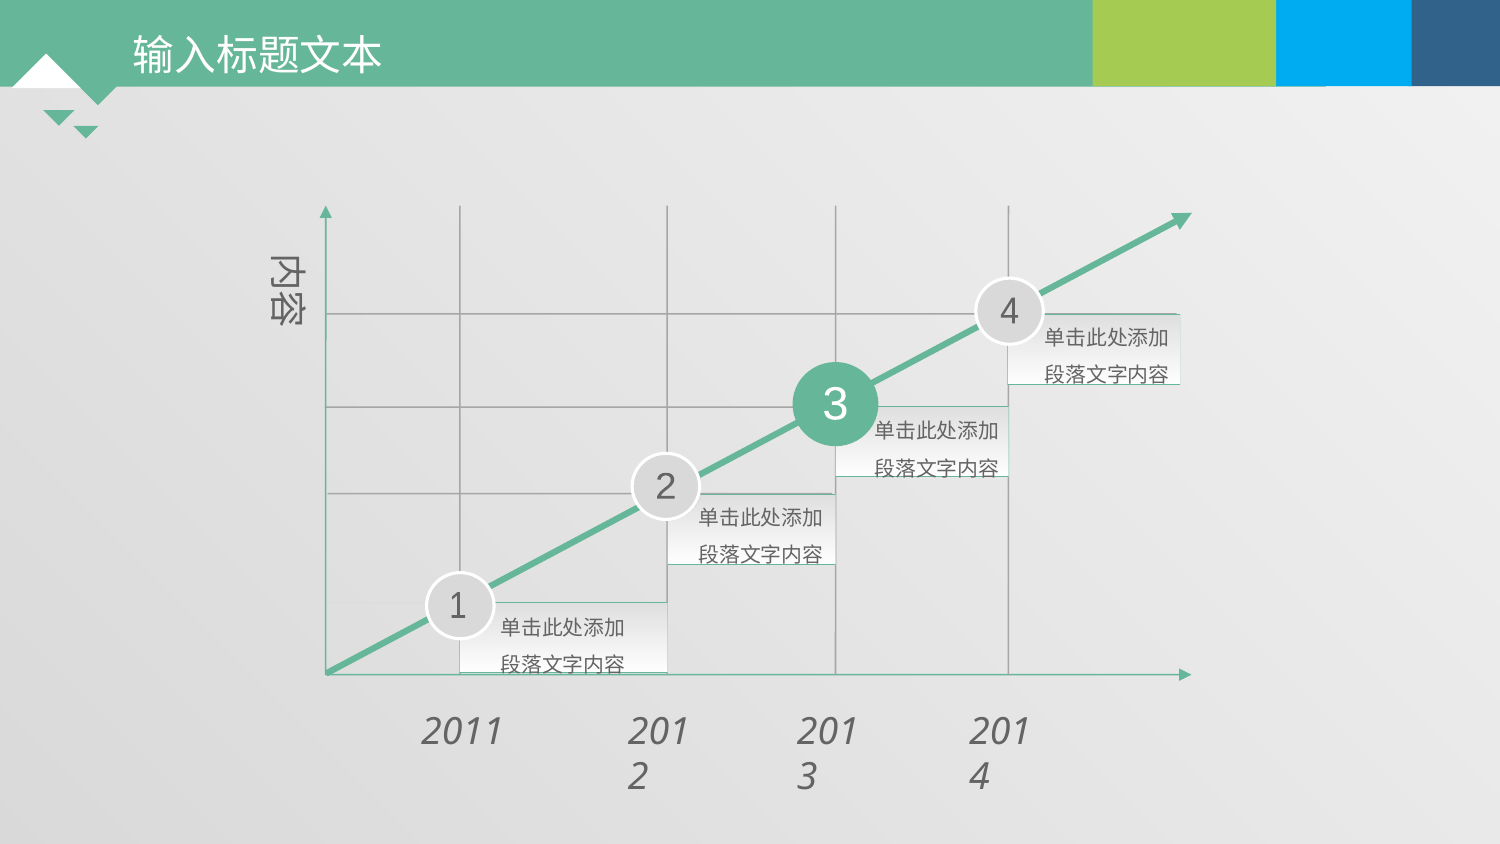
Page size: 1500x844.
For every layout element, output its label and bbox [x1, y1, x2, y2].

text_box [253, 205, 1192, 761]
text_box [426, 572, 495, 640]
text_box [667, 493, 846, 567]
text_box [975, 277, 1045, 345]
text_box [459, 601, 668, 676]
text_box [631, 452, 701, 520]
text_box [1007, 312, 1193, 386]
text_box [792, 361, 879, 447]
text_box [835, 405, 1023, 480]
